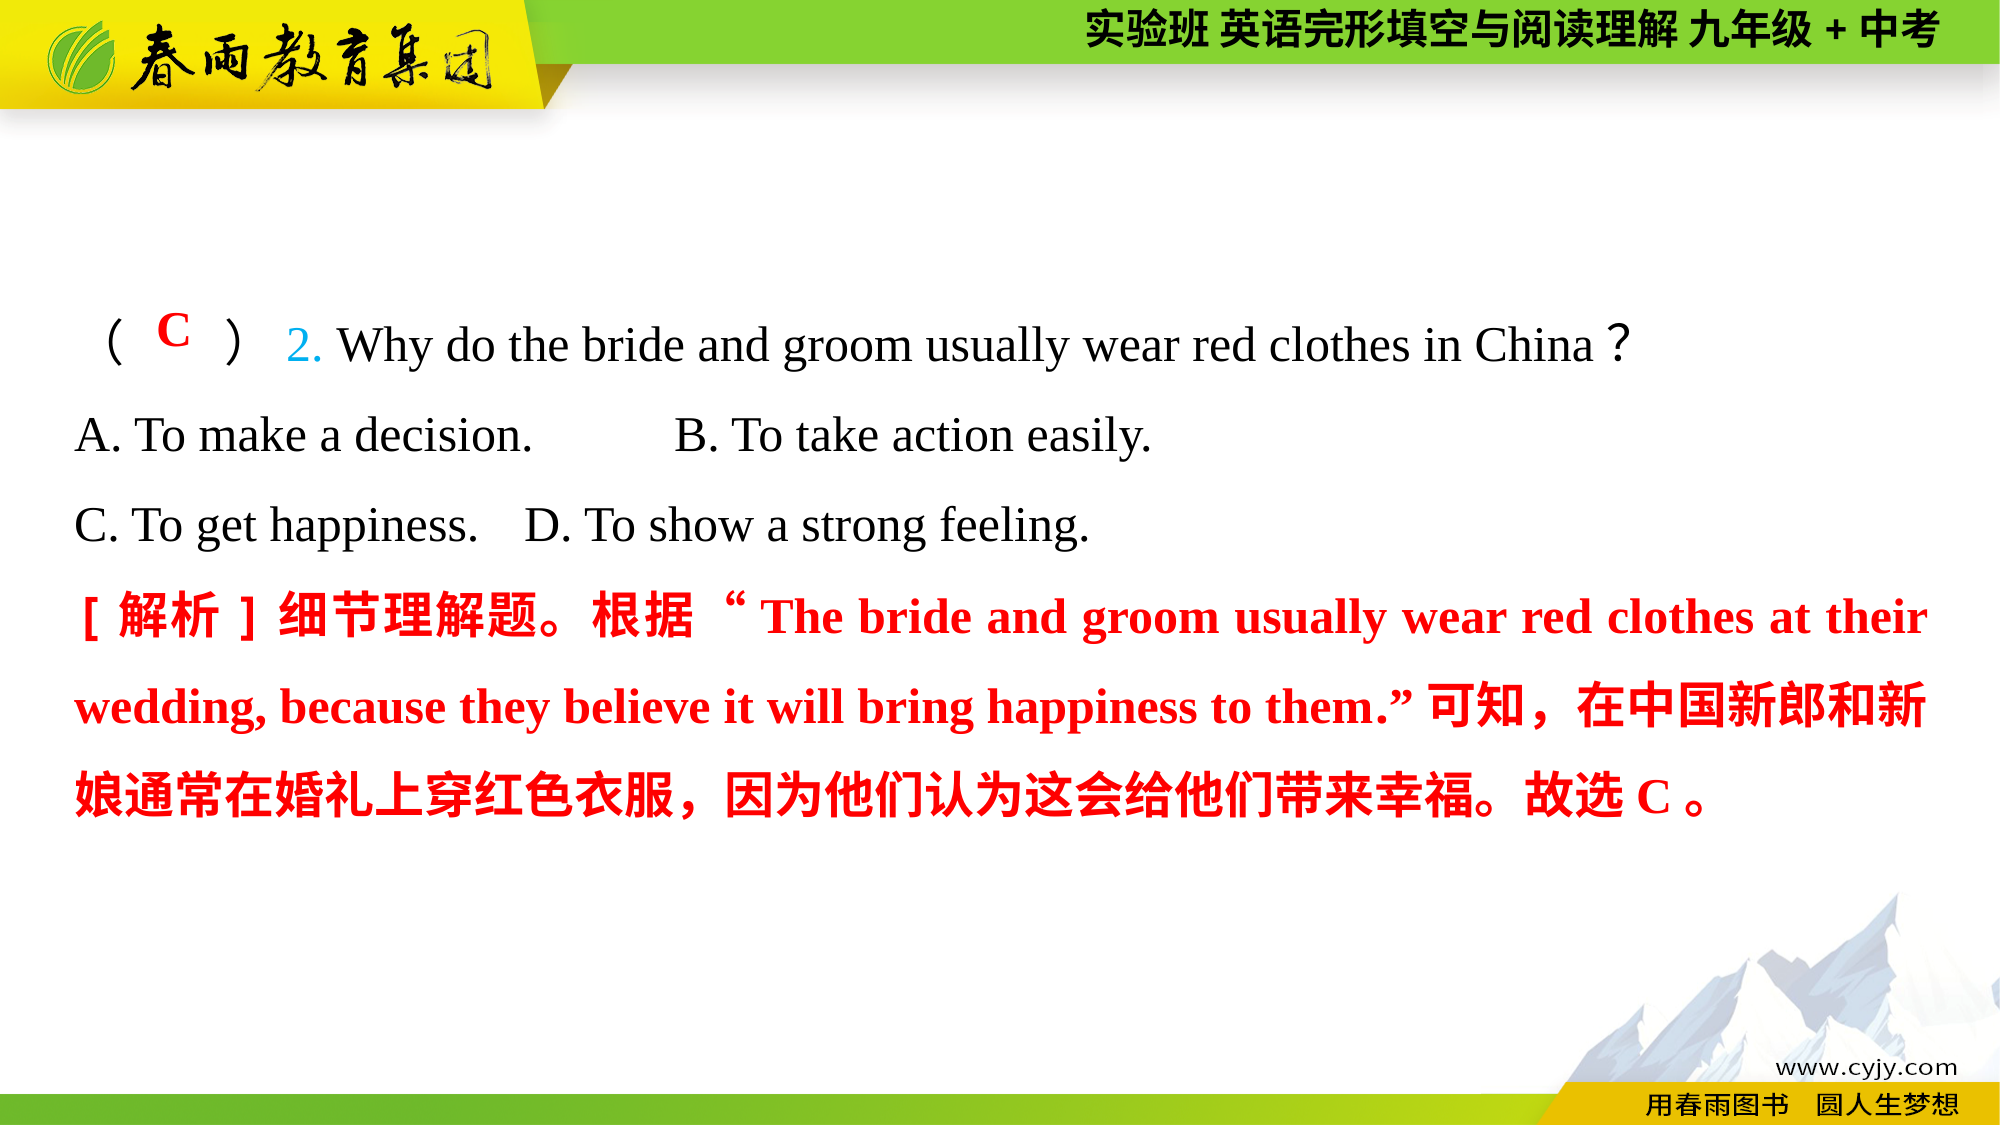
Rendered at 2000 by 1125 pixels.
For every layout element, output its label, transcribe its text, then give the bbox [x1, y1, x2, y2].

text_box [解析]细节理解题。根据“The bride and groom usually wear red clothes at their wedding, because they believe it will bring happiness to them.”可知，在中国新郎和新娘通常在婚礼上穿红色衣服，因为他们认为这会给他们带来幸福。故选C。 [59, 546, 1944, 831]
list （ ）2. Why do the bride and groom usually wear red clothes in China？ A. To make a decision. B. To take action easily. C. To get happiness. D. To show a strong feeling. [59, 274, 1944, 546]
text_box C [141, 289, 207, 364]
picture [0, 0, 2000, 1125]
